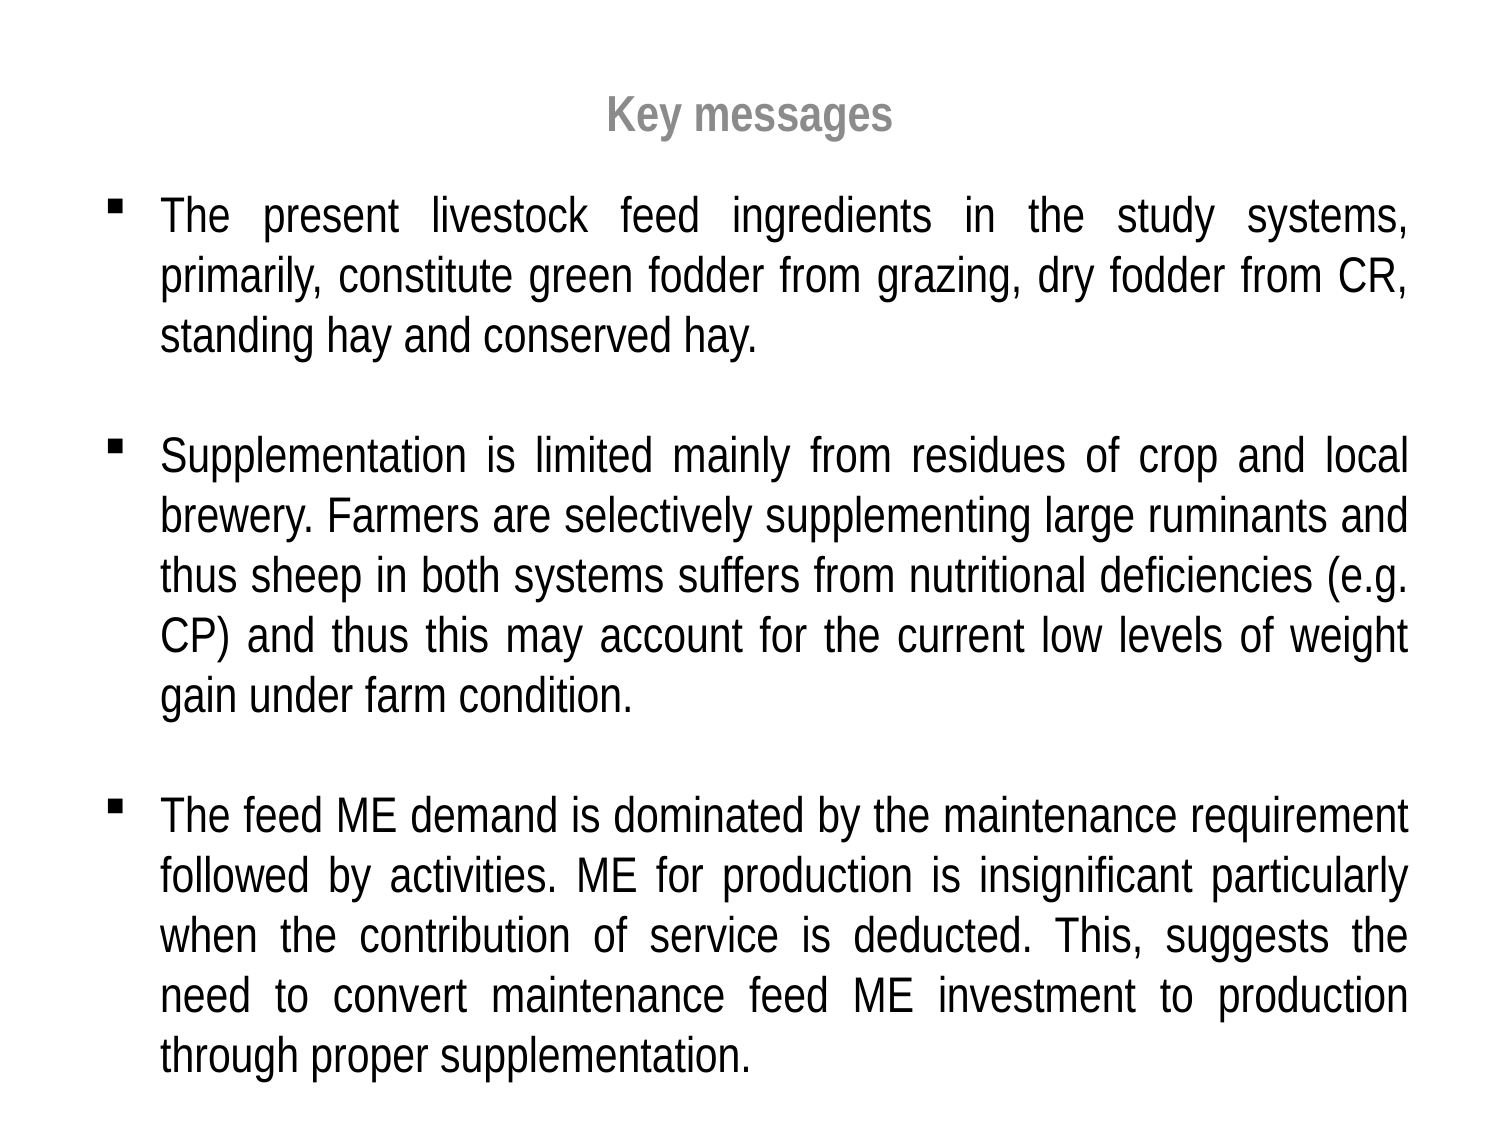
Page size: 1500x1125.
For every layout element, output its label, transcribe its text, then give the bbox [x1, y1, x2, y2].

subtitle Key messages [24, 3, 1475, 150]
text_box The present livestock feed ingredients in the study systems, primarily, constitute green fodder from grazing, dry fodder from CR, standing hay and conserved hay. Supplementation is limited mainly from residues of crop and local brewery. Farmers are selectively supplementing large ruminants and thus sheep in both systems suffers from nutritional deficiencies (e.g. CP) and thus this may account for the current low levels of weight gain under farm condition. The feed ME demand is dominated by the maintenance requirement followed by activities. ME for production is insignificant particularly when the contribution of service is deducted. This, suggests the need to convert maintenance feed ME investment to production through proper supplementation. [89, 174, 1425, 1090]
